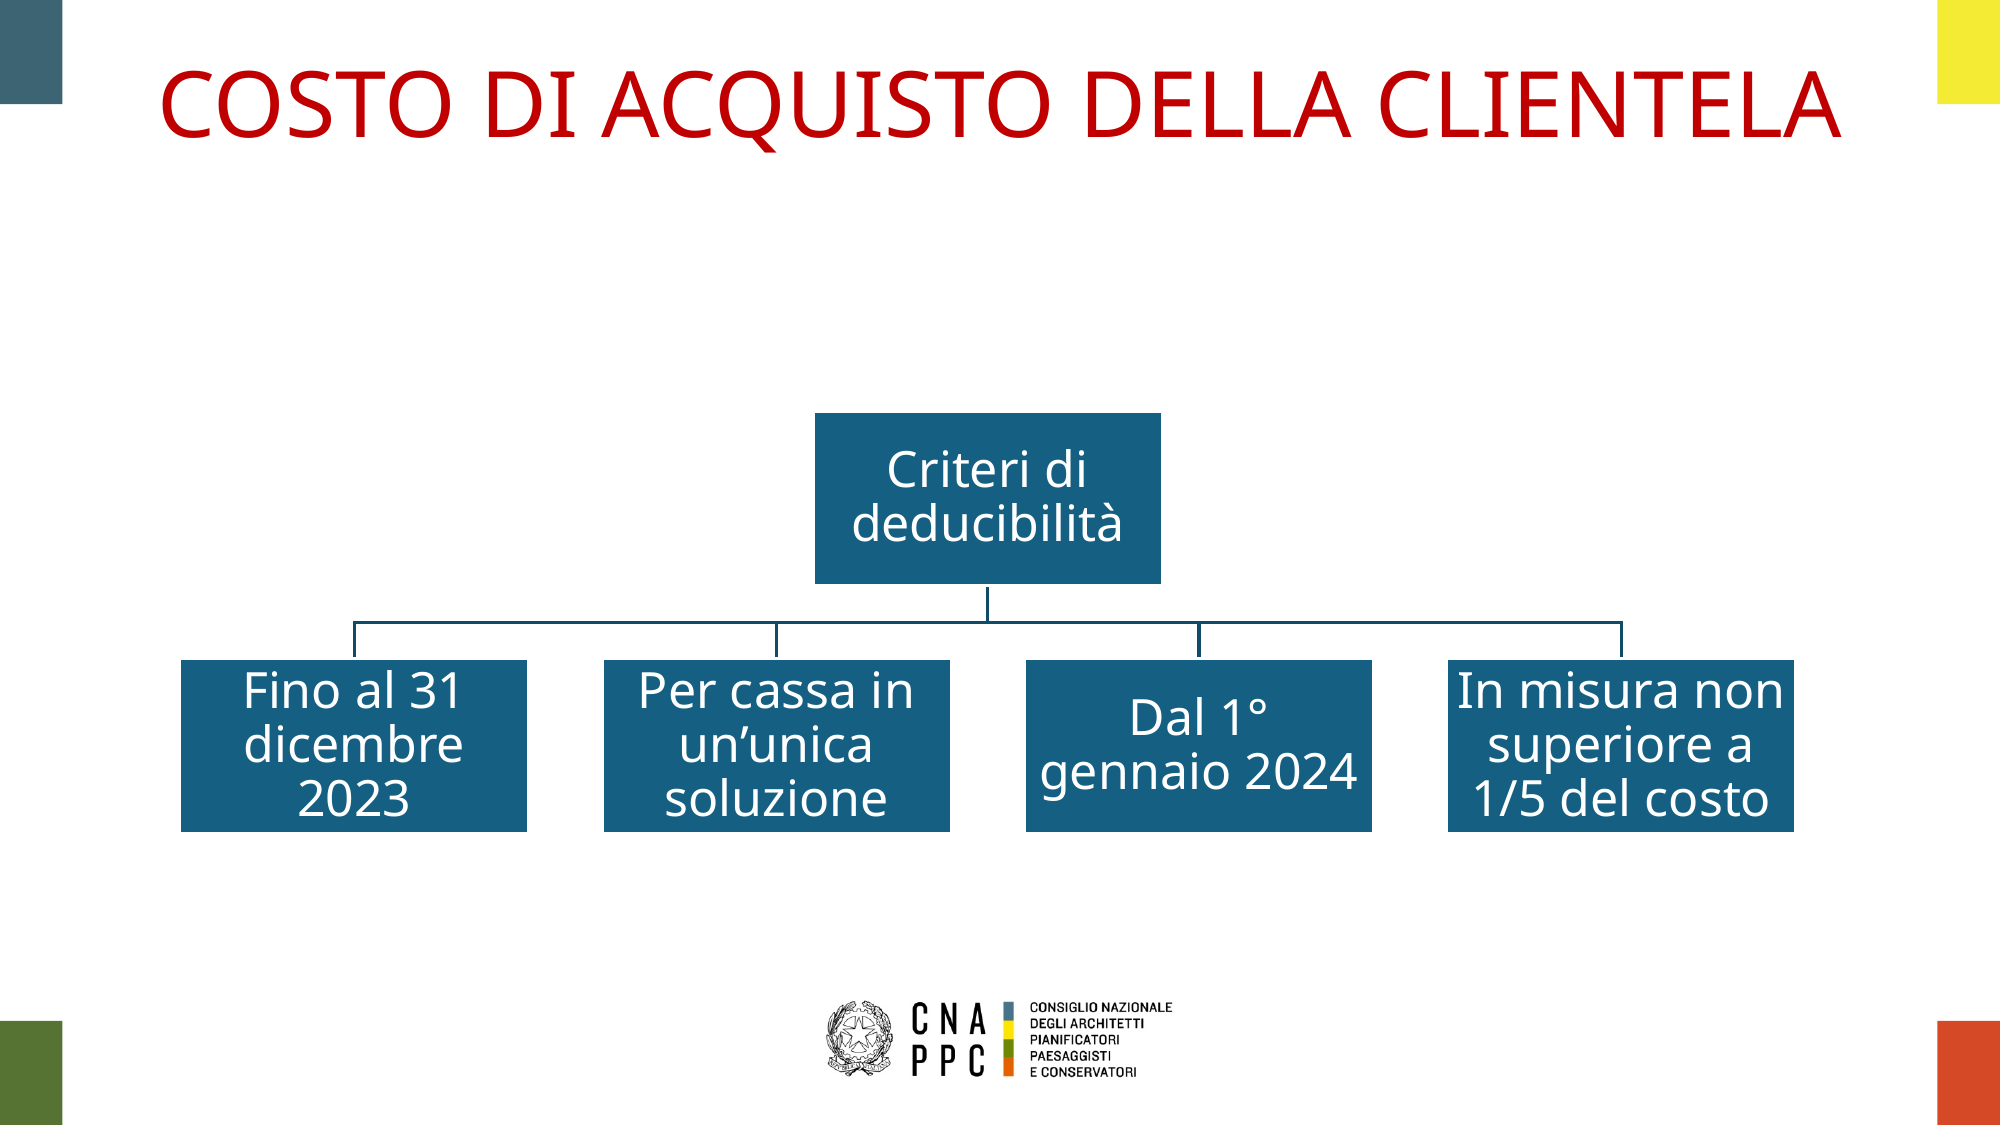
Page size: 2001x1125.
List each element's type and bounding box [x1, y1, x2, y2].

text_box [0, 0, 2000, 1125]
